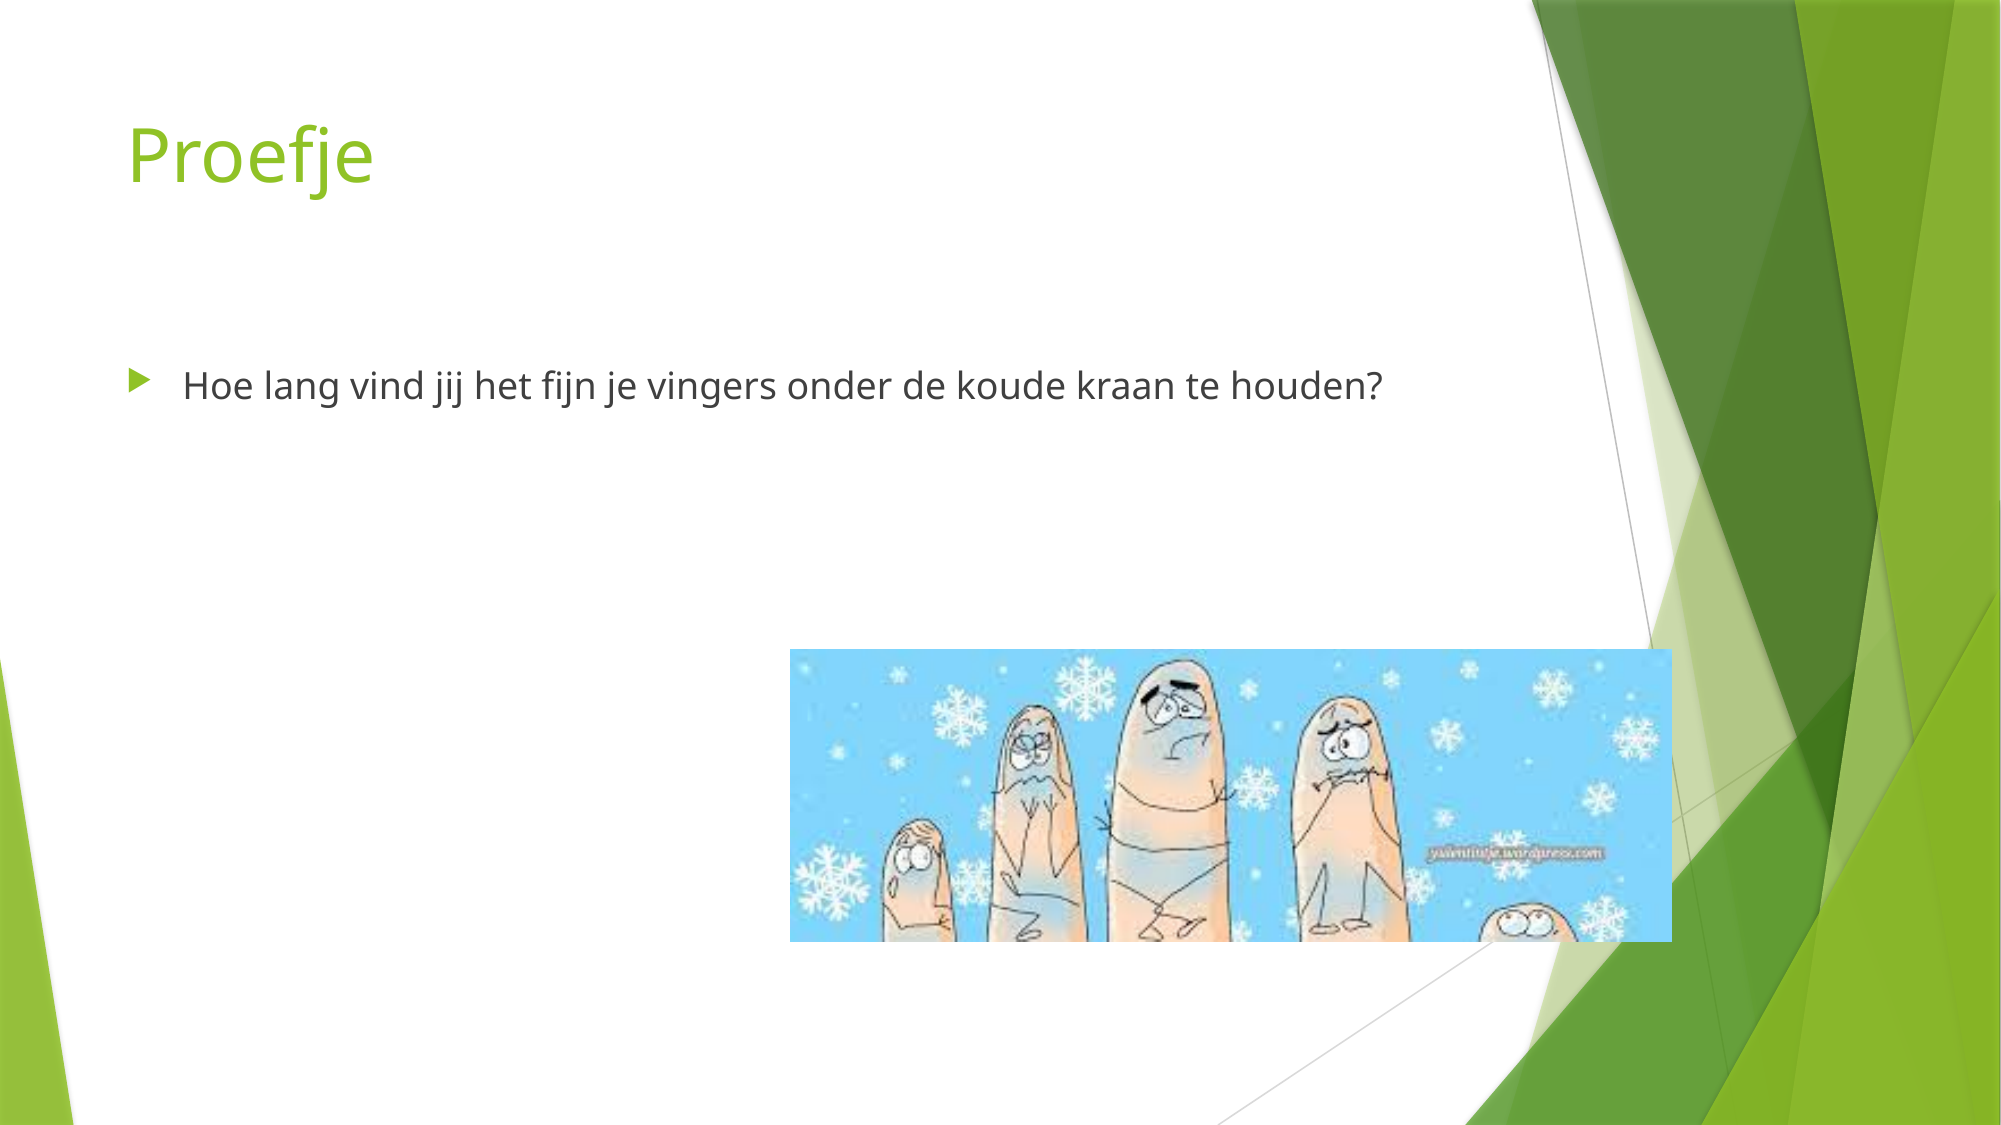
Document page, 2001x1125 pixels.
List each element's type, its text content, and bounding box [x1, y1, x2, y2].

title Proefje [111, 99, 1522, 317]
list Hoe lang vind jij het fijn je vingers onder de koude kraan te houden? [111, 354, 1522, 992]
picture [790, 649, 1673, 943]
